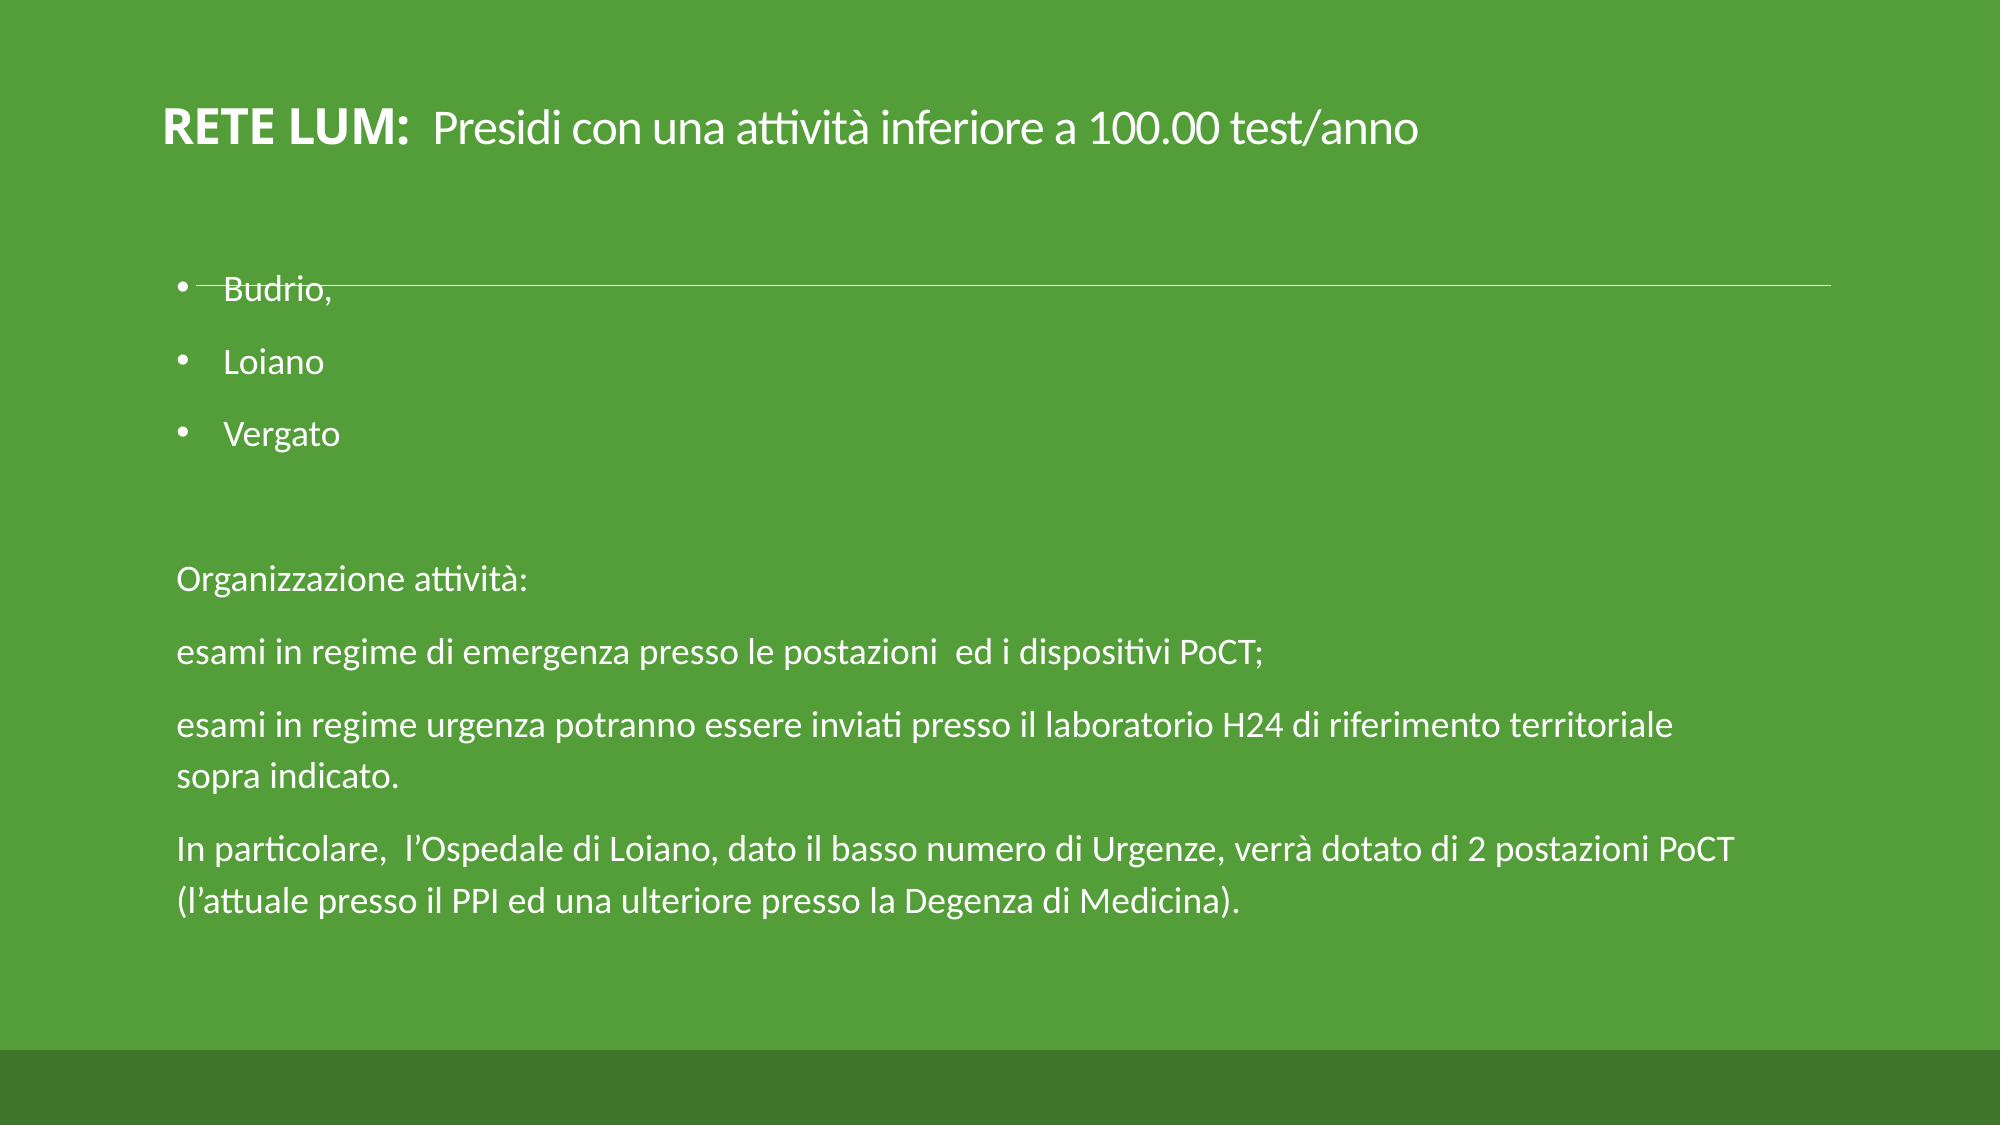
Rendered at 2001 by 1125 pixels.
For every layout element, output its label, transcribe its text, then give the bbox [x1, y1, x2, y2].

title RETE LUM: Presidi con una attività inferiore a 100.00 test/anno [146, 66, 1797, 361]
text_box Budrio, Loiano Vergato Organizzazione attività: esami in regime di emergenza presso le postazioni ed i dispositivi PoCT; esami in regime urgenza potranno essere inviati presso il laboratorio H24 di riferimento territoriale sopra indicato. In particolare, l’Ospedale di Loiano, dato il basso numero di Urgenze, verrà dotato di 2 postazioni PoCT (l’attuale presso il PPI ed una ulteriore presso la Degenza di Medicina). [161, 249, 1765, 928]
